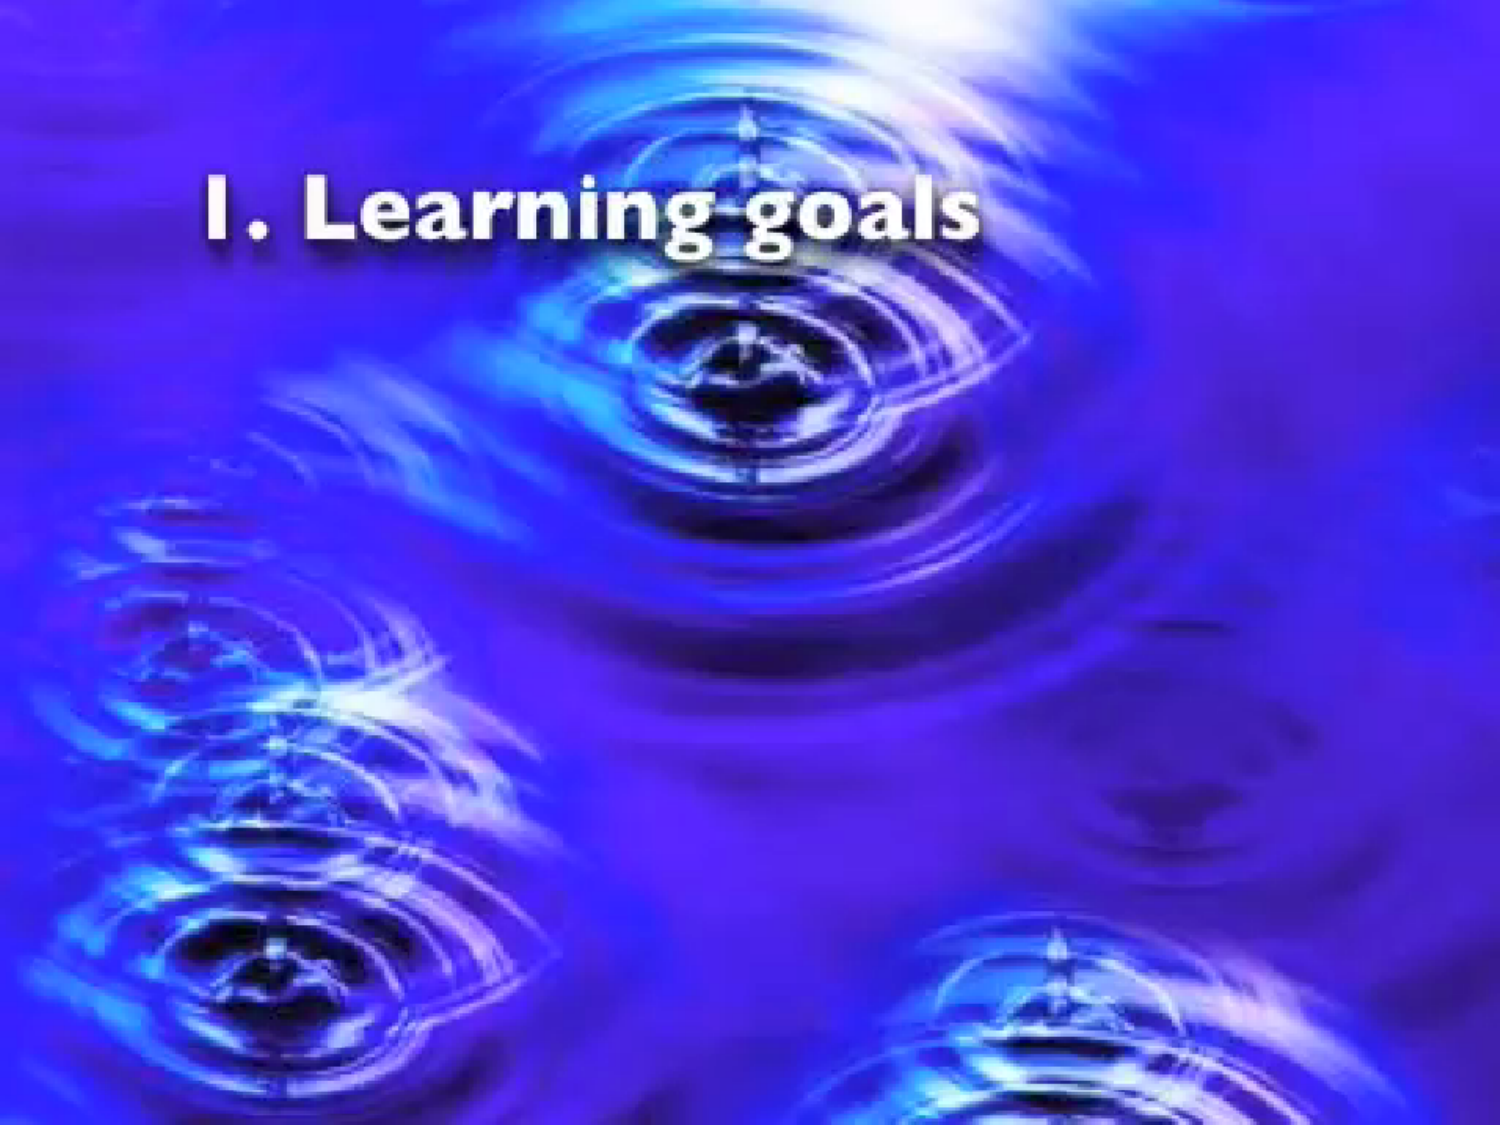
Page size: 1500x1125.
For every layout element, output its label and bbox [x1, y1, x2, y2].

list [0, 0, 1500, 1125]
